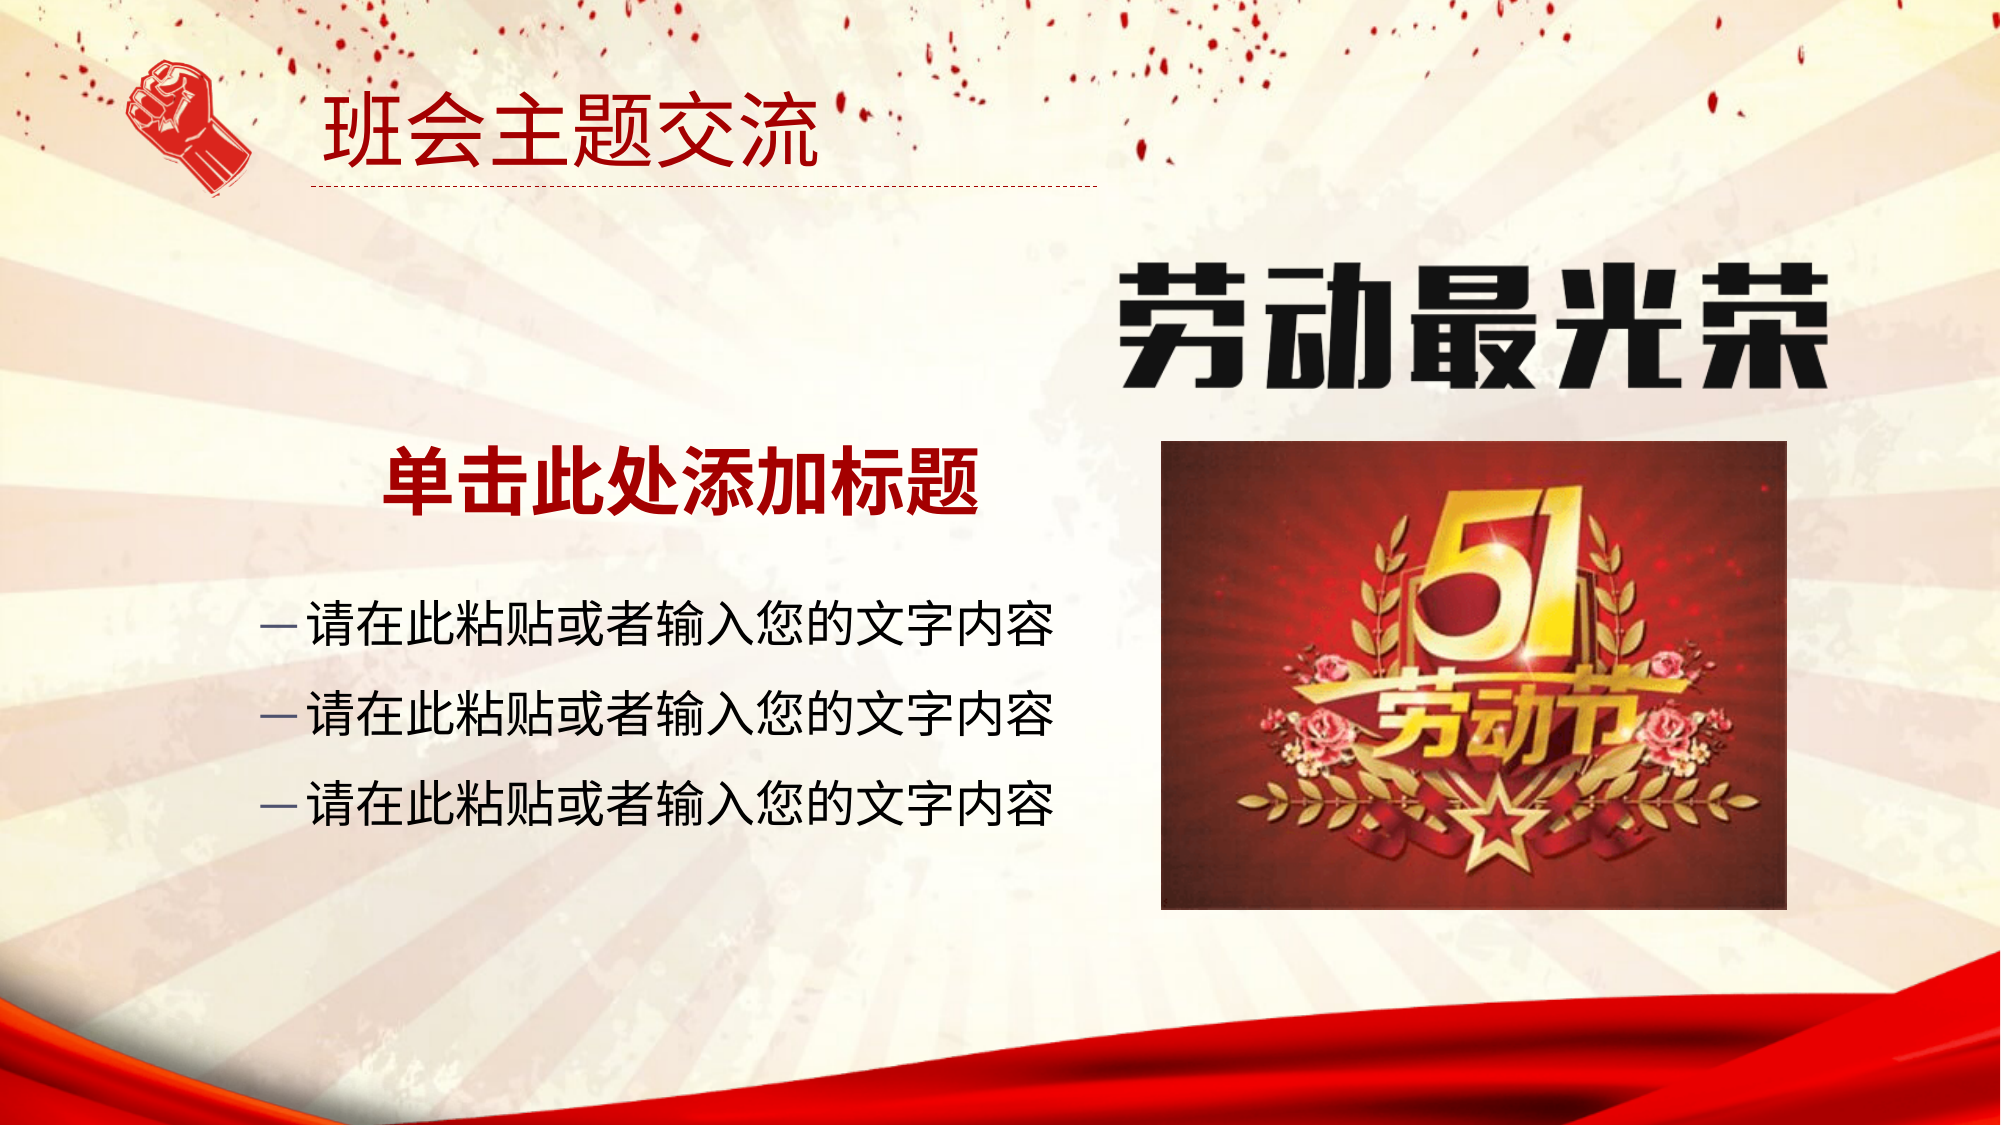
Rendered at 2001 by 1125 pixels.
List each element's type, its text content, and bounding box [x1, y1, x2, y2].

text_box 请在此粘贴或者输入您的文字内容 请在此粘贴或者输入您的文字内容 请在此粘贴或者输入您的文字内容 [243, 554, 1071, 840]
text_box 班会主题交流 [252, 70, 836, 186]
picture [0, 0, 2001, 1125]
text_box 单击此处添加标题 [365, 426, 996, 532]
